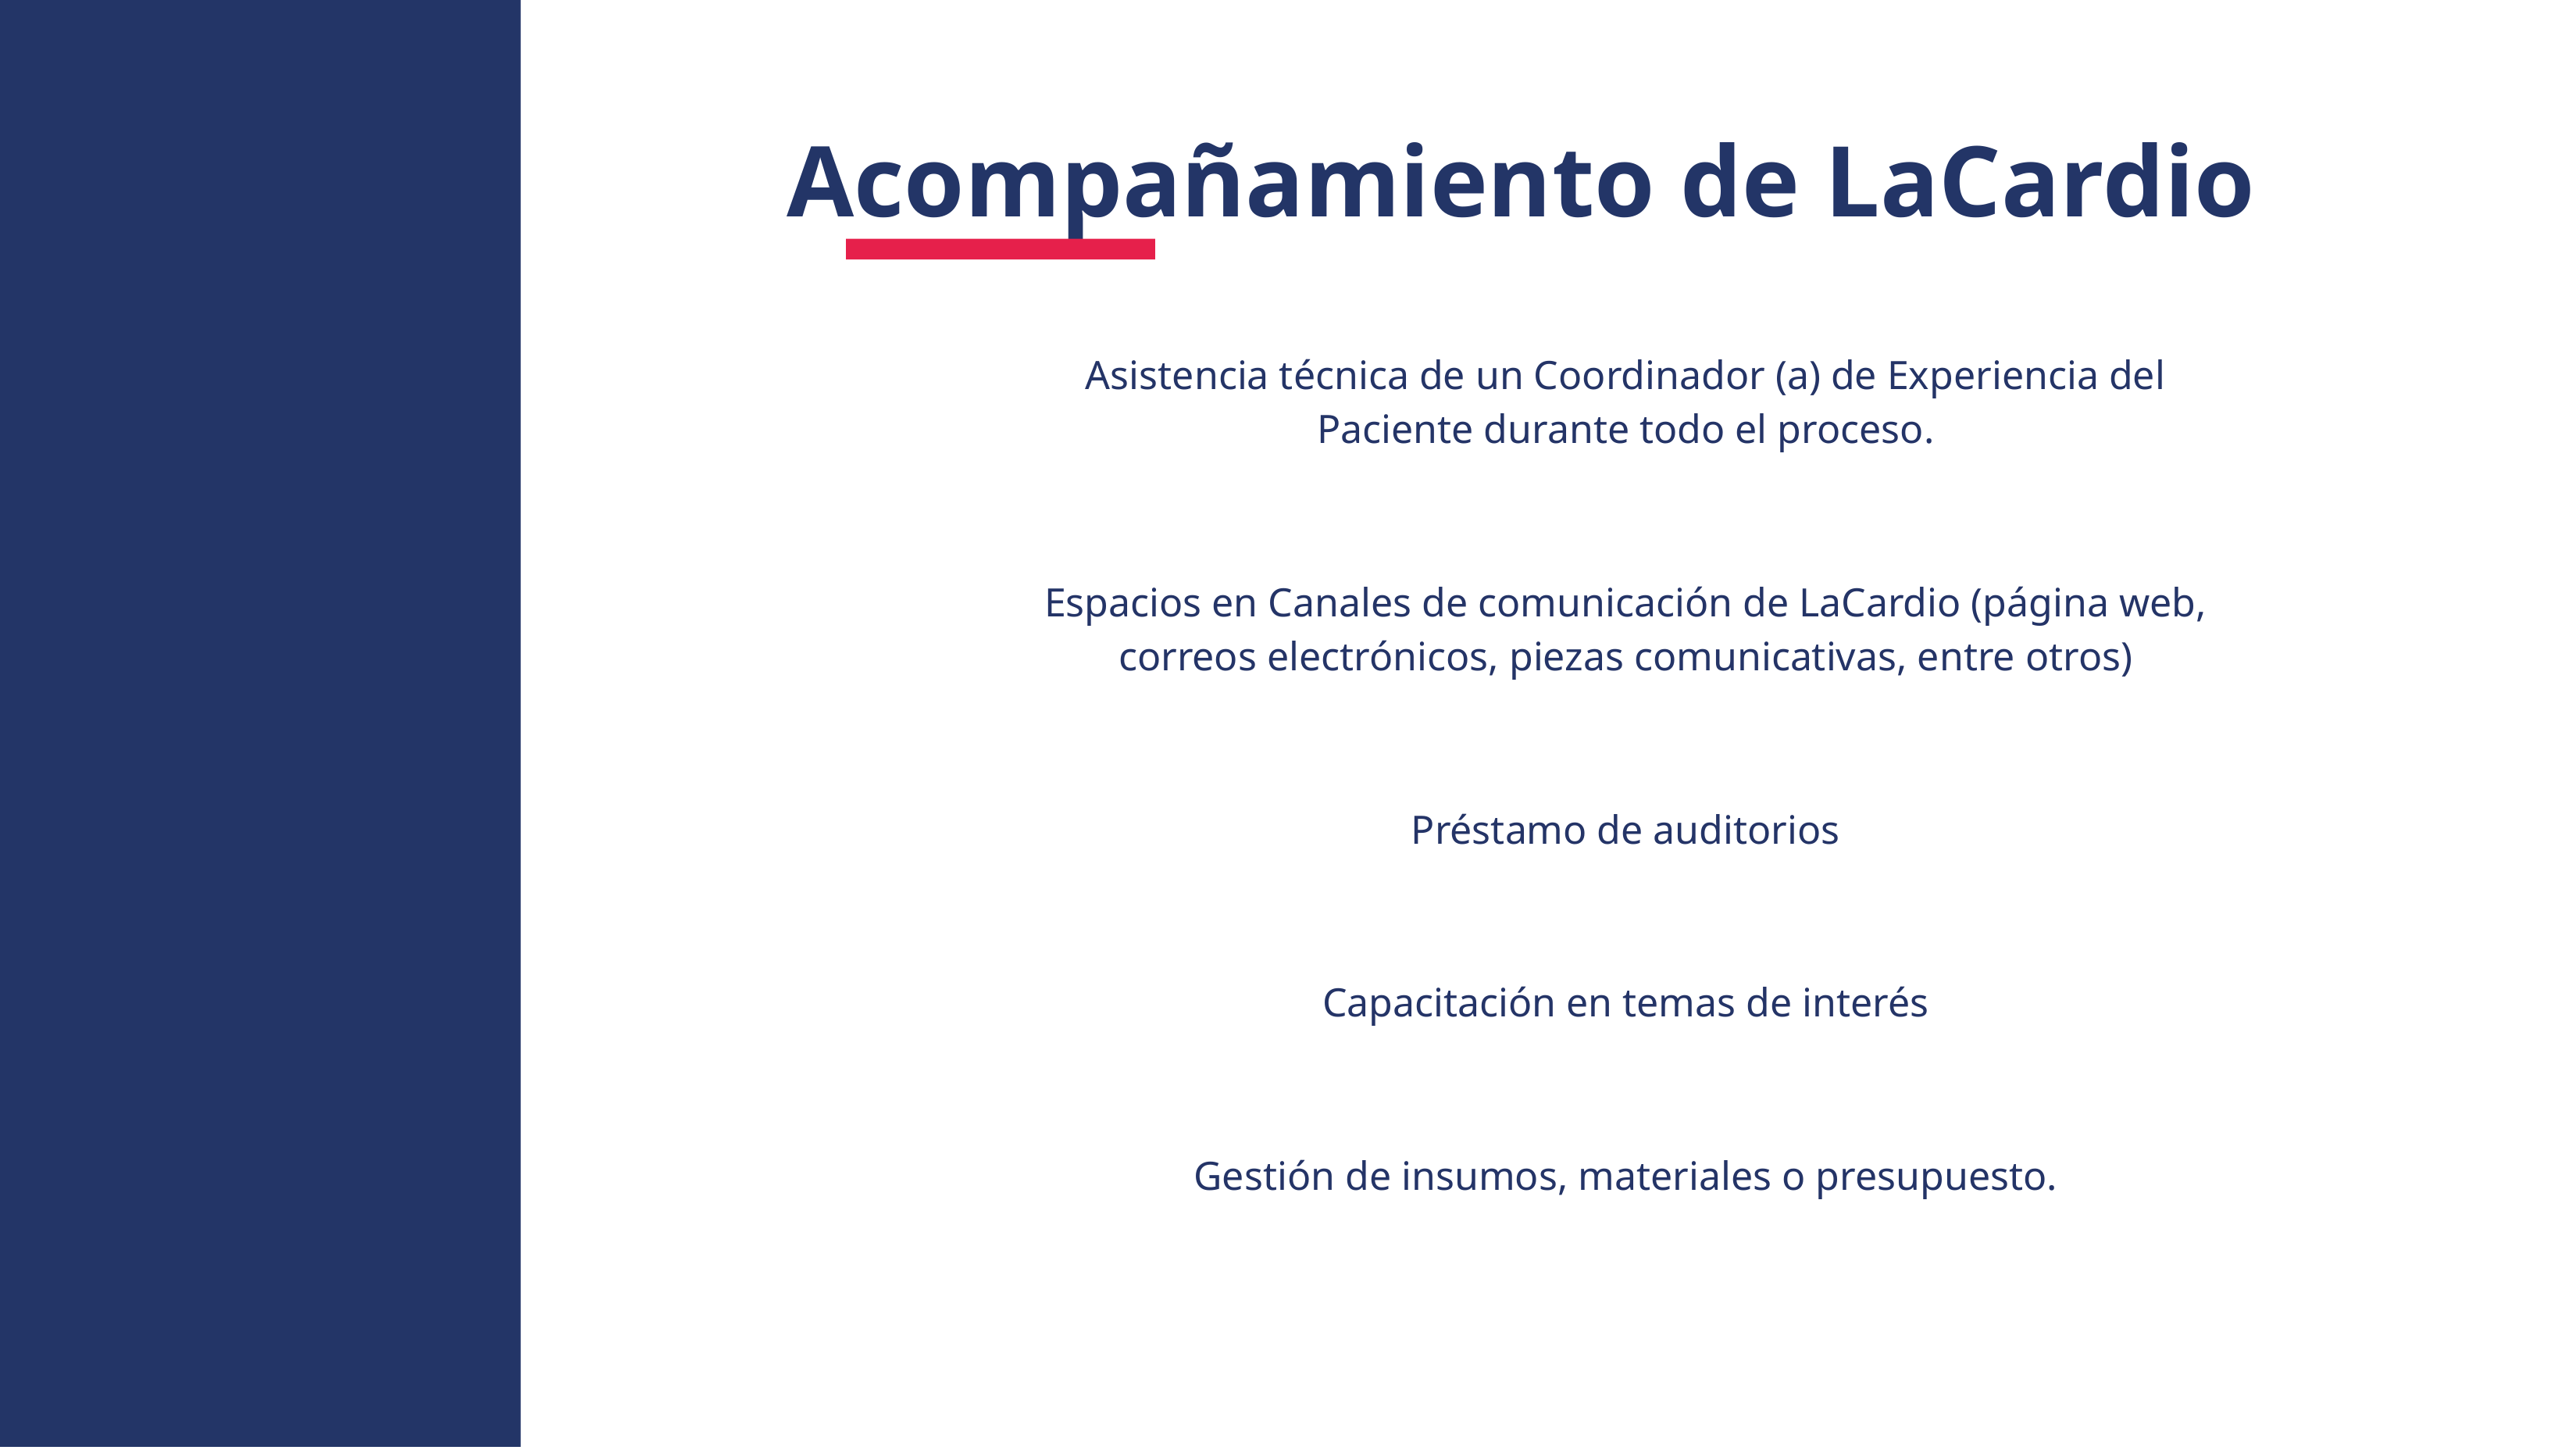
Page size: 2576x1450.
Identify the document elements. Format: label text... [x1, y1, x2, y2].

text_box Asistencia técnica de un Coordinador (a) de Experiencia del Paciente durante todo el proceso. Espacios en Canales de comunicación de LaCardio (página web, correos electrónicos, piezas comunicativas, entre otros) Préstamo de auditorios Capacitación en temas de interés Gestión de insumos, materiales o presupuesto. [1037, 340, 2214, 1198]
text_box [0, 0, 521, 1447]
text_box [846, 238, 1155, 260]
title Acompañamiento de LaCardio [785, 117, 2286, 362]
